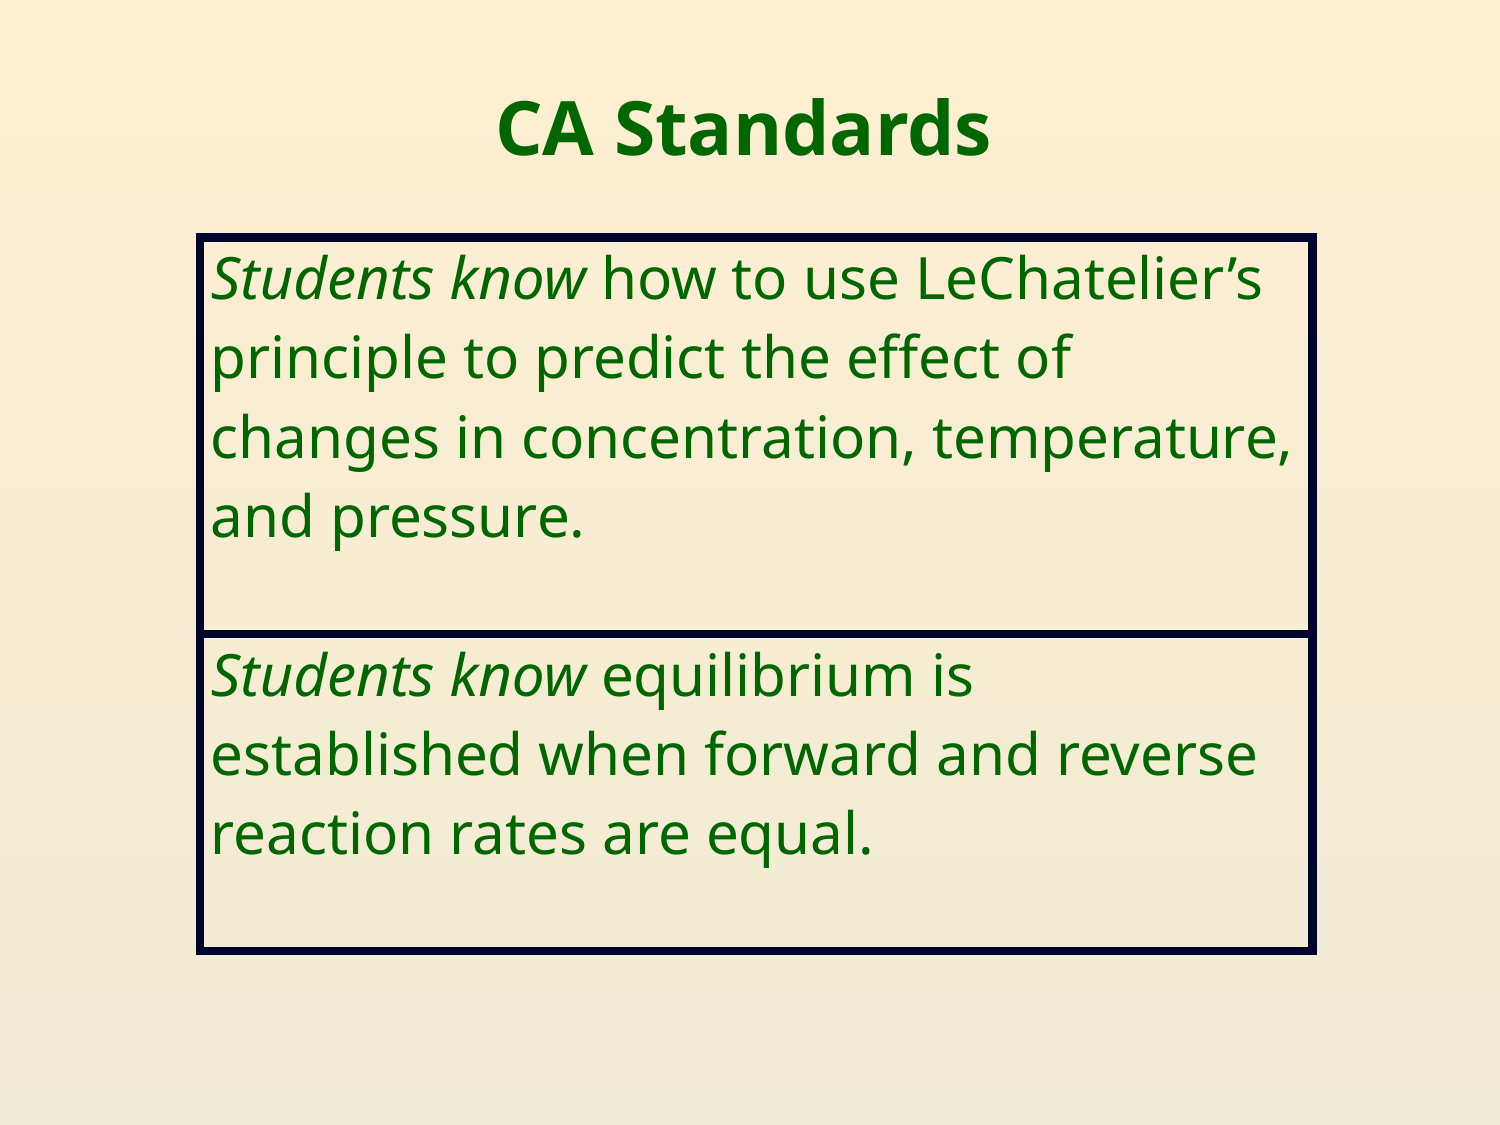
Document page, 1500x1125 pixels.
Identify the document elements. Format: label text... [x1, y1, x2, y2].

title CA Standards [412, 62, 1076, 188]
table_cell Students know equilibrium is established when forward and reverse reaction rates are equal. [204, 638, 1308, 947]
table_header Students know how to use LeChatelier’s principle to predict the effect of changes in concentration, temperature, and pressure. [204, 242, 1308, 630]
